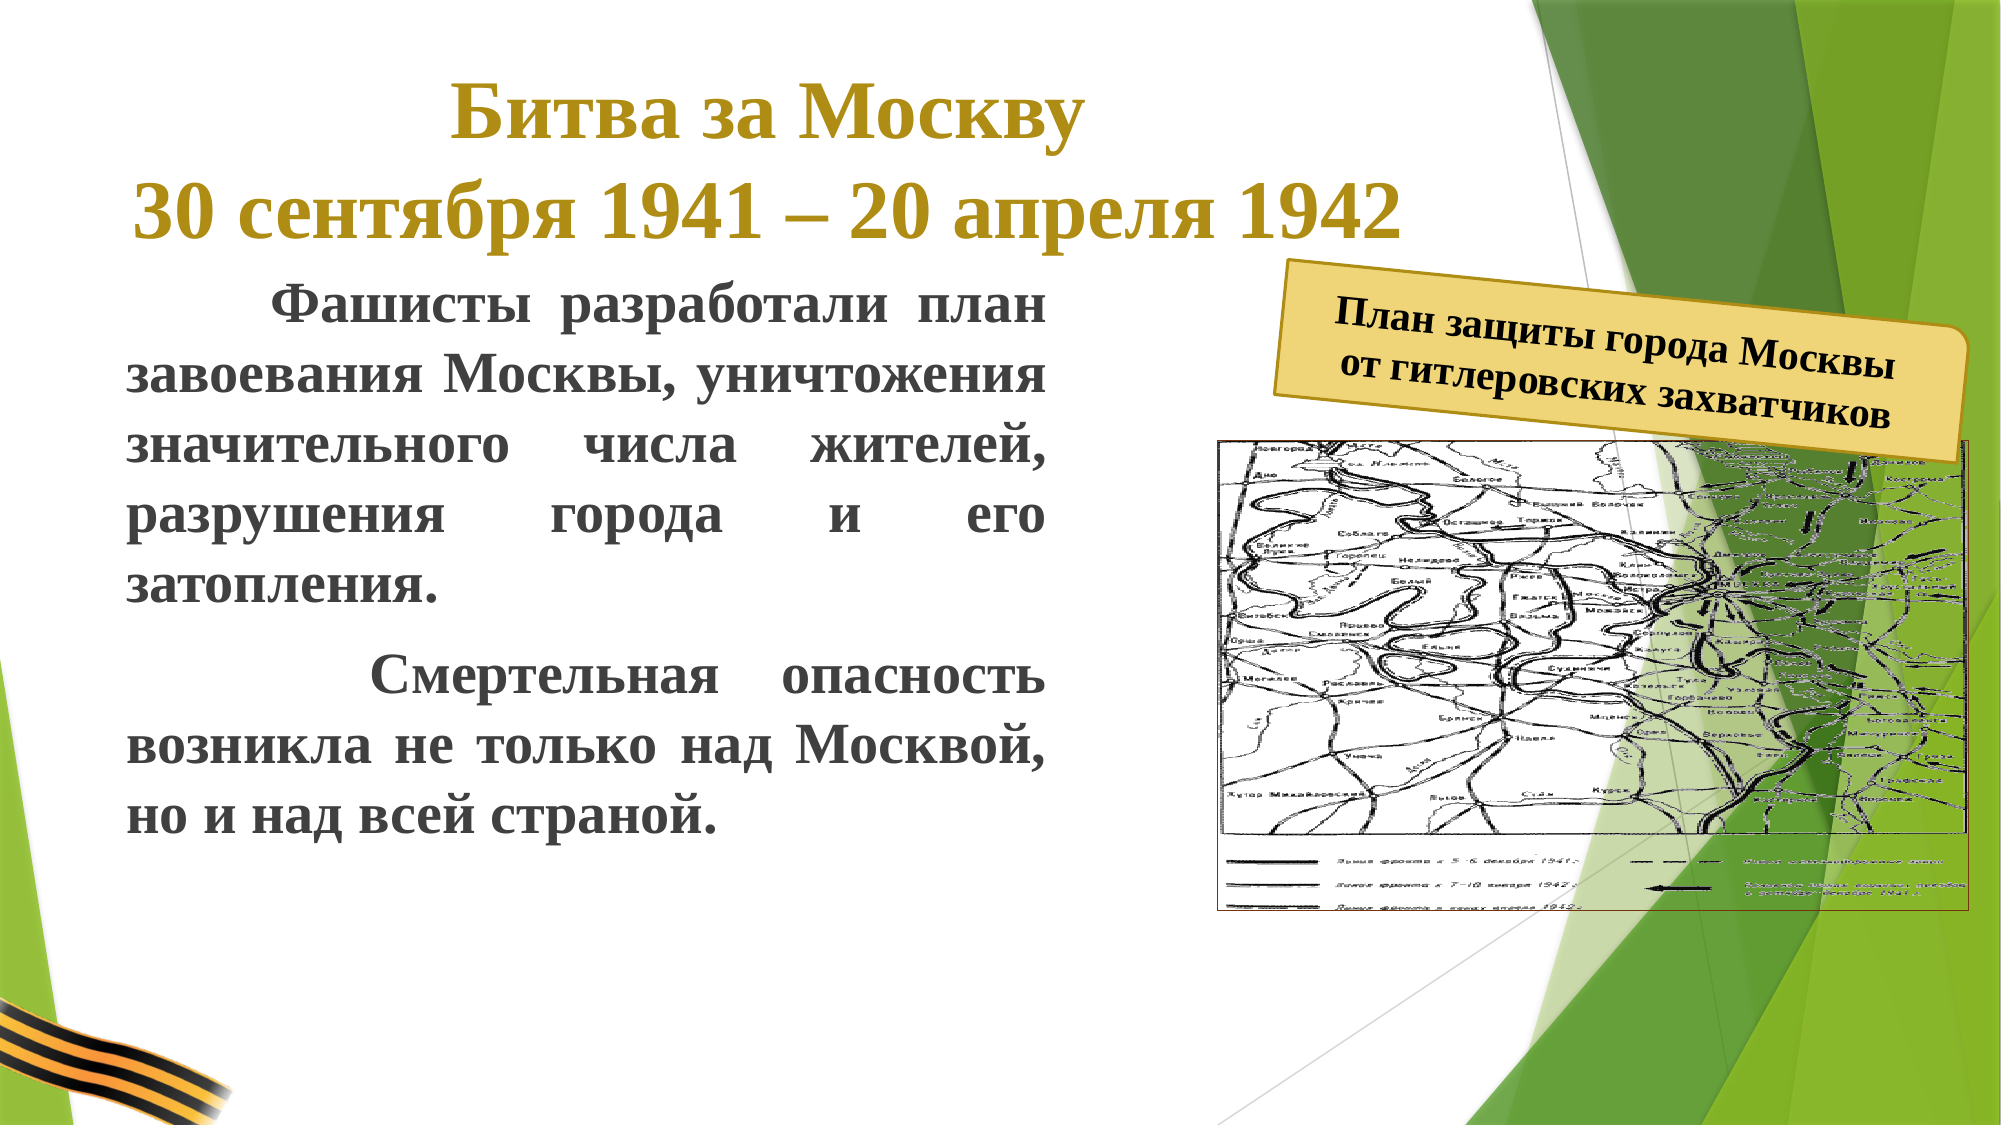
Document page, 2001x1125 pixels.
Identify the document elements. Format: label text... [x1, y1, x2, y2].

list Фашисты разработали план завоевания Москвы, уничтожения значительного числа жителей, разрушения города и его затопления. Смертельная опасность возникла не только над Москвой, но и над всей страной. [111, 256, 1062, 1125]
picture [1217, 440, 1970, 912]
text_box План защиты города Москвы от гитлеровских захватчиков [1272, 257, 1970, 439]
picture [0, 956, 243, 1125]
title Битва за Москву 30 сентября 1941 – 20 апреля 1942 [63, 47, 1474, 265]
